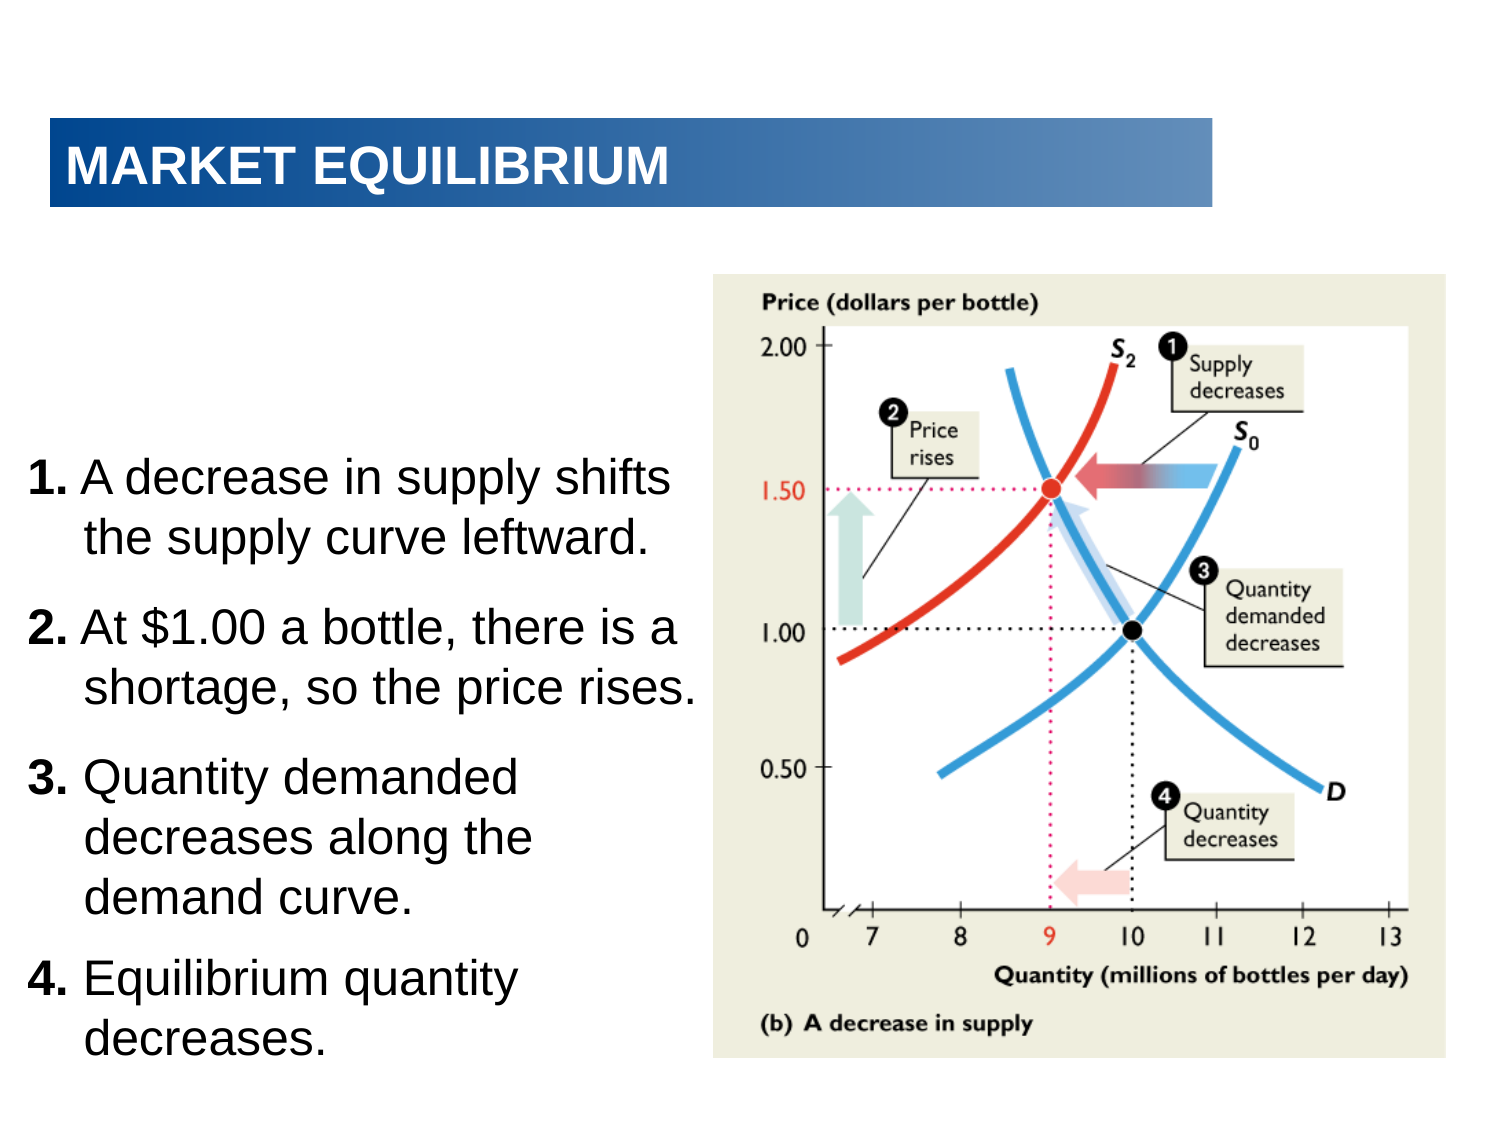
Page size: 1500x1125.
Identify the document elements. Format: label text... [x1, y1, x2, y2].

picture [712, 274, 1446, 1059]
text_box 3. Quantity demanded decreases along the demand curve. [12, 737, 705, 938]
text_box 2. At $1.00 a bottle, there is a shortage, so the price rises. [12, 587, 705, 713]
title MARKET EQUILIBRIUM [49, 118, 1213, 207]
text_box 4. Equilibrium quantity decreases. [12, 937, 675, 1058]
text_box 1. A decrease in supply shifts the supply curve leftward. [12, 437, 705, 575]
